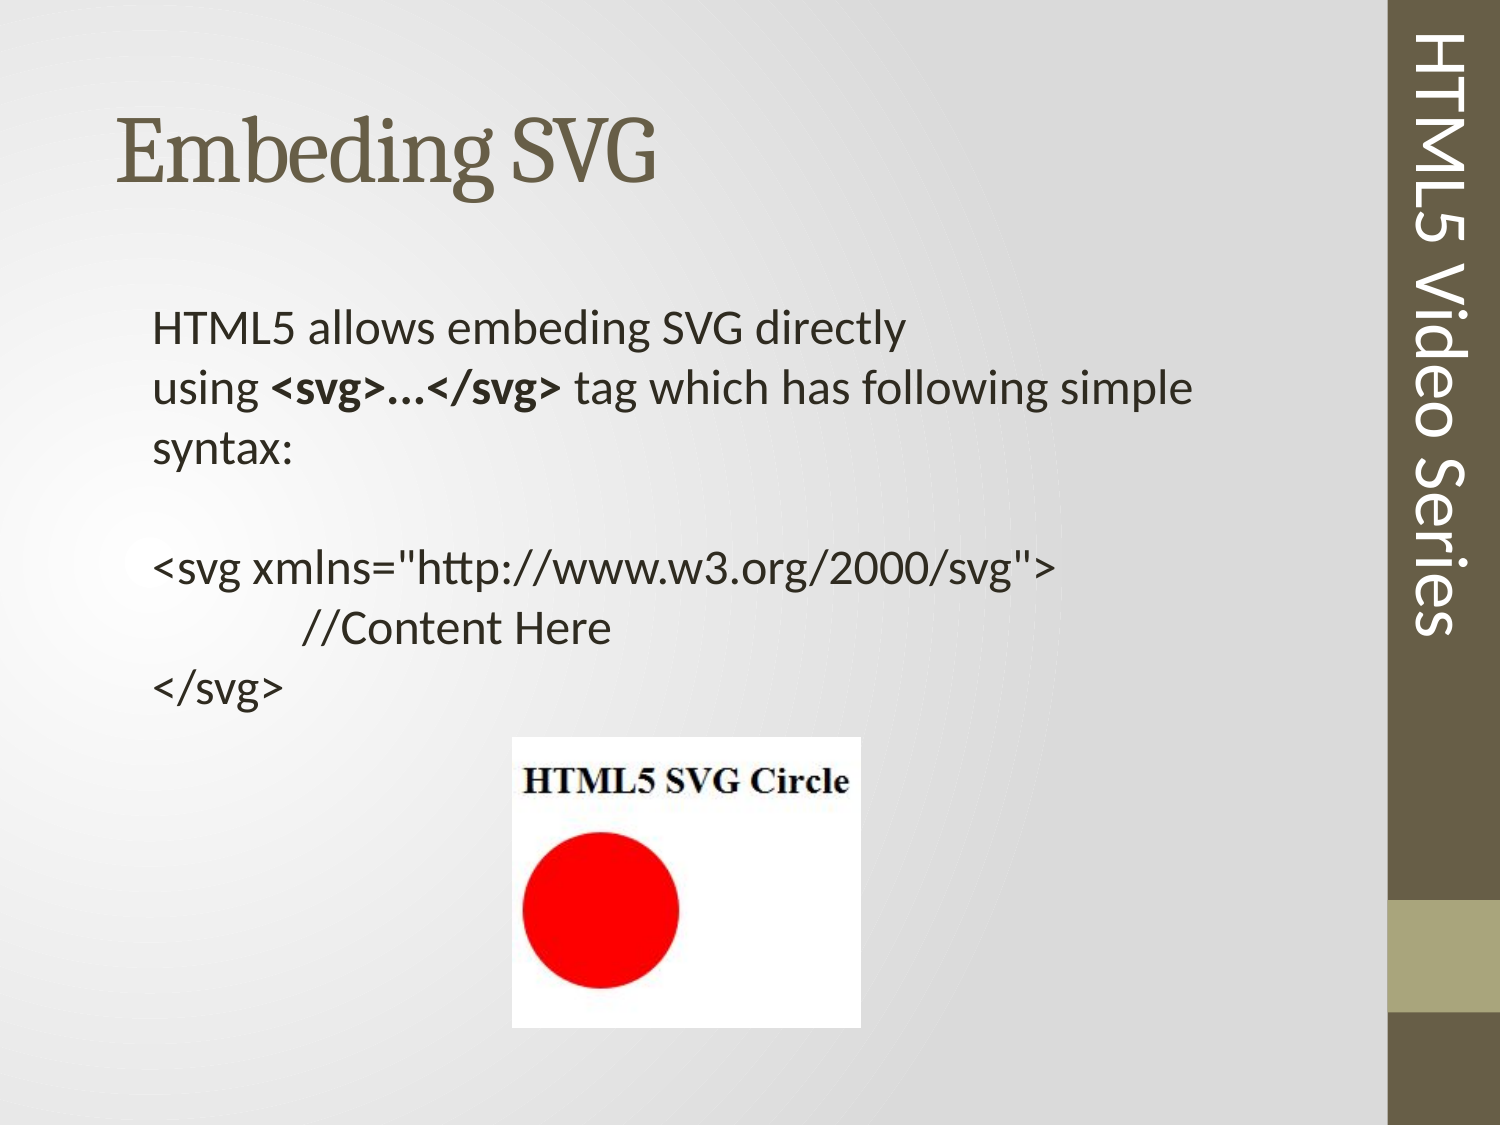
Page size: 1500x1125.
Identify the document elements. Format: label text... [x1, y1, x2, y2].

text_box HTML5 Video Series [1393, 15, 1499, 654]
picture [511, 736, 862, 1029]
title Embeding SVG [99, 50, 1350, 238]
text_box HTML5 allows embeding SVG directly using <svg>...</svg> tag which has following simple syntax: <svg xmlns="http://www.w3.org/2000/svg"> //Content Here </svg> [137, 287, 1275, 768]
